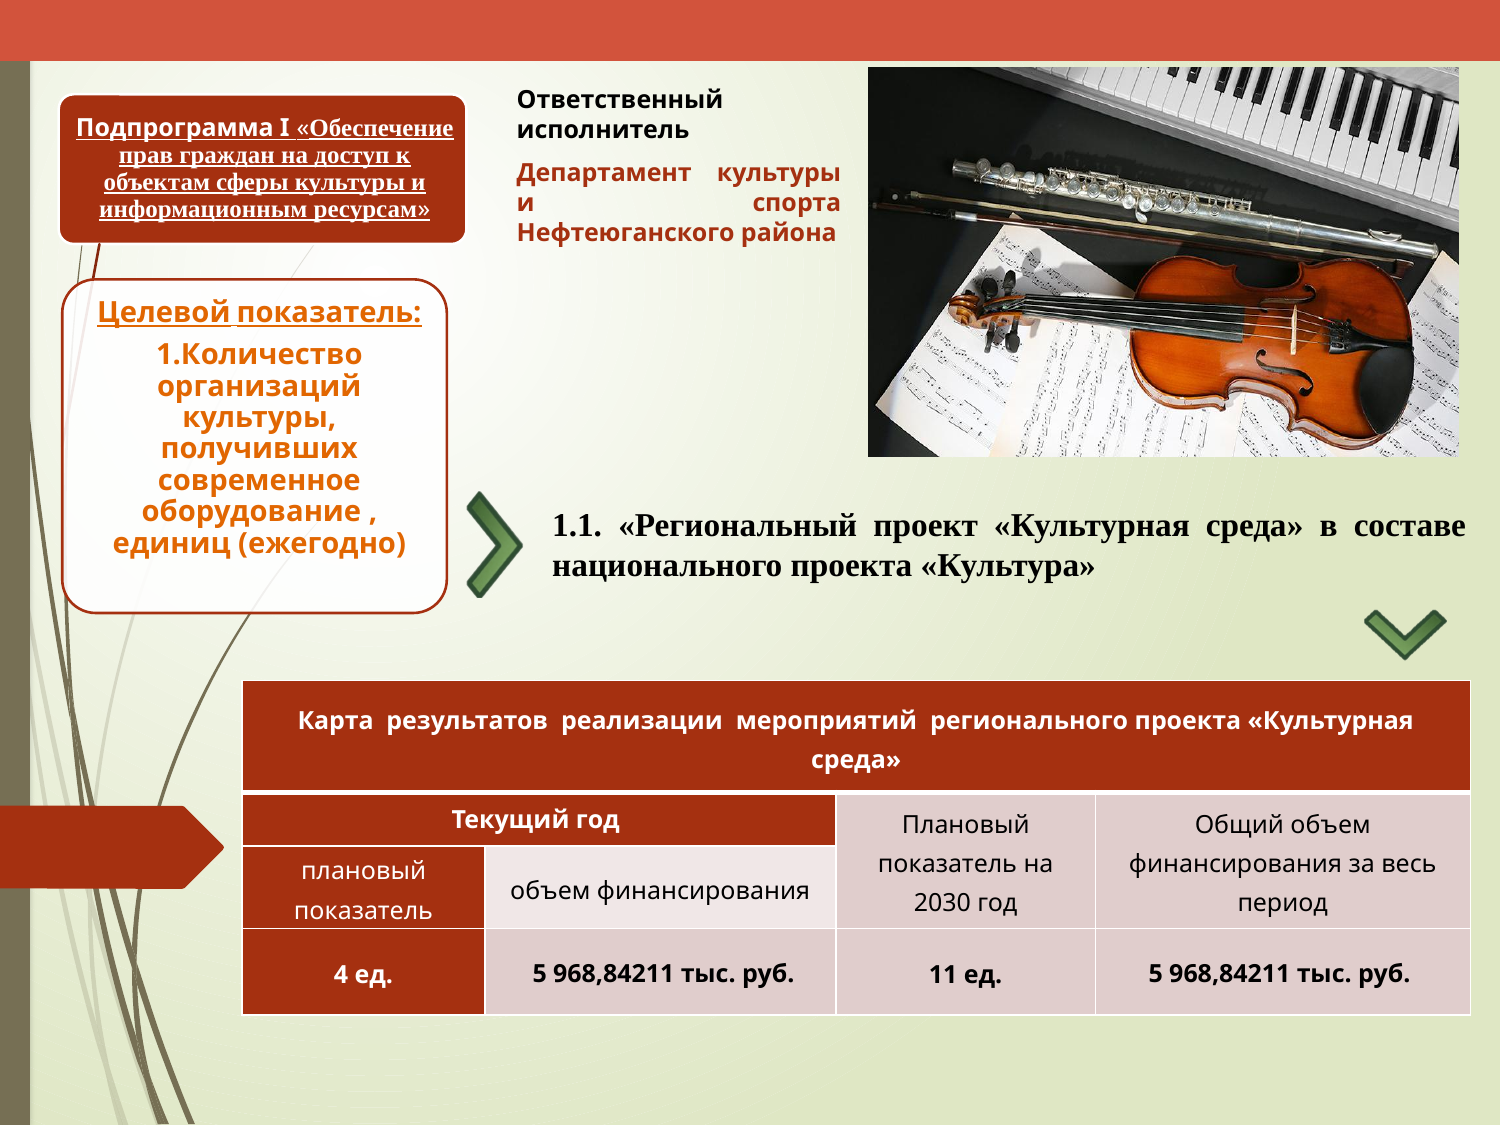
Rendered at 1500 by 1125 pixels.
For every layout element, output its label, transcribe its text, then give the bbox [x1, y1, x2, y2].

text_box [0, 68, 467, 634]
table_cell 11 ед. [837, 929, 1095, 1014]
table_cell Общий объем финансирования за весь период [1096, 795, 1470, 928]
picture [867, 67, 1459, 457]
table_cell 4 ед. [243, 929, 484, 1014]
table_cell плановый показатель [243, 847, 484, 928]
picture [467, 485, 585, 604]
picture [0, 0, 1500, 61]
table_cell 5 968,84211 тыс. руб. [486, 929, 835, 1014]
text_box Департамент культуры и спорта Нефтеюганского района [501, 149, 857, 254]
table_cell объем финансирования [486, 847, 835, 928]
table_cell Плановый показатель на 2030 год [837, 795, 1095, 928]
table_cell 5 968,84211 тыс. руб. [1096, 929, 1470, 1014]
text_box 1.1. «Региональный проект «Культурная среда» в составе национального проекта «Культура» [537, 456, 1483, 591]
text_box Ответственный исполнитель [501, 75, 863, 151]
table_header Карта результатов реализации мероприятий регионального проекта «Культурная среда» [243, 681, 1470, 790]
picture [1363, 609, 1448, 717]
table_cell Текущий год [243, 795, 835, 845]
